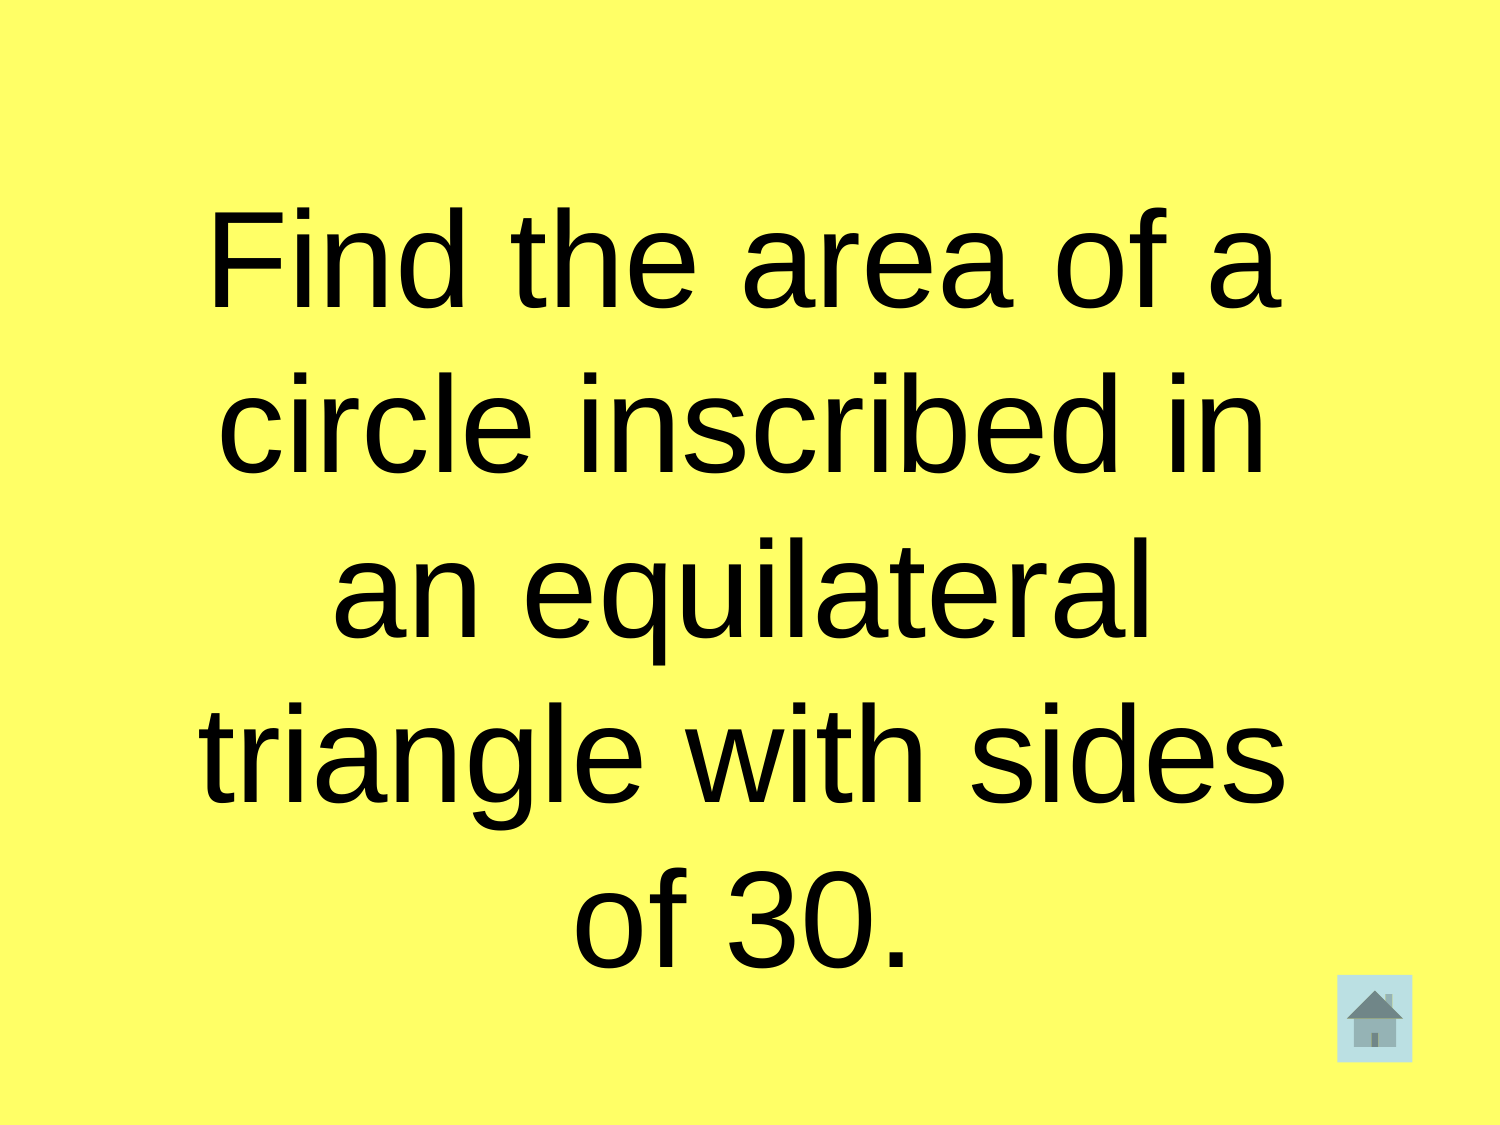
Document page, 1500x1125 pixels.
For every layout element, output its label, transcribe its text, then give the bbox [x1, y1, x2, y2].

text_box Find the area of a circle inscribed in an equilateral triangle with sides of 30. [112, 162, 1375, 1002]
text_box [1337, 974, 1413, 1063]
